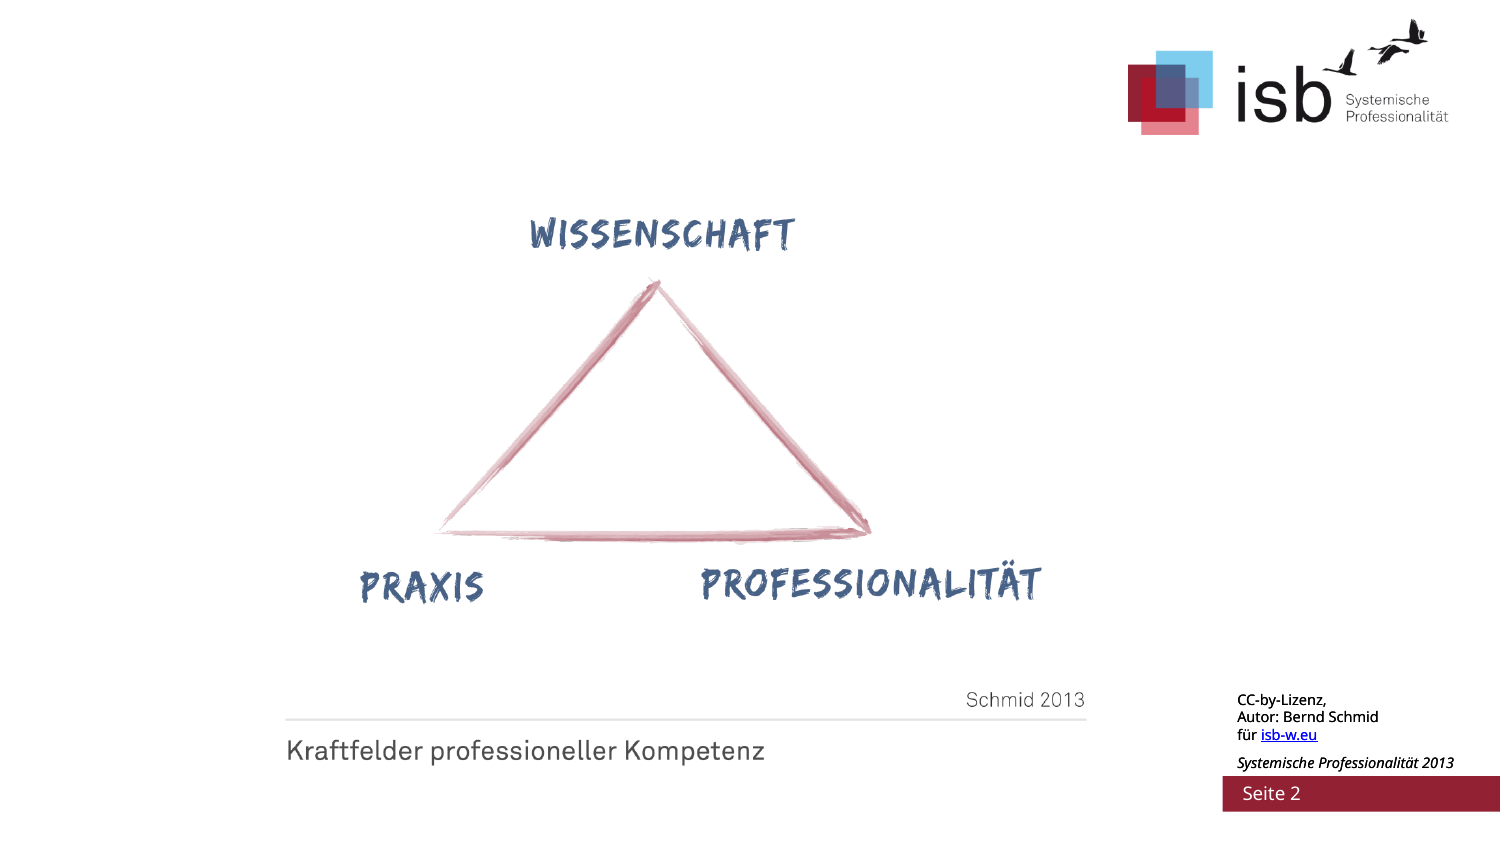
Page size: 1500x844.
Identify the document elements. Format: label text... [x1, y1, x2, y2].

text_box CC-by-Lizenz, Autor: Bernd Schmid für isb-w.eu Systemische Professionalität 2013 [1222, 543, 1500, 844]
picture [1128, 14, 1461, 139]
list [265, 114, 1107, 787]
